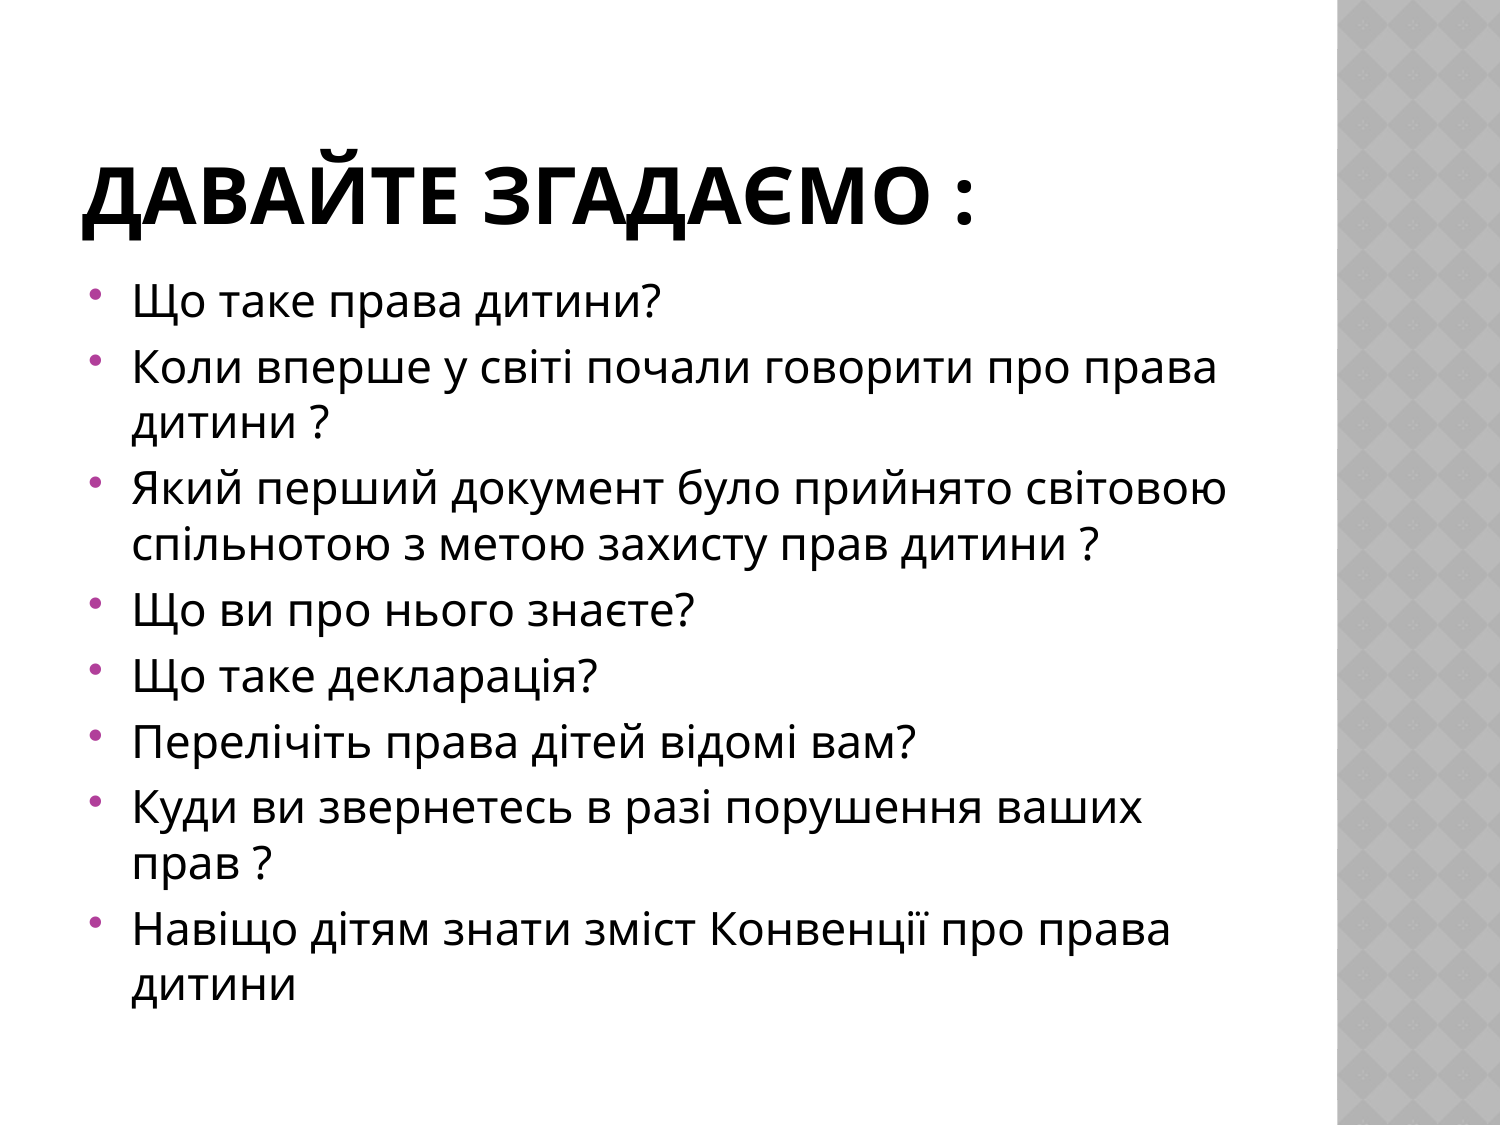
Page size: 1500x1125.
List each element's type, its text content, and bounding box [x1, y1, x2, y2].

title Давайте згадаємо : [75, 52, 1263, 240]
list Що таке права дитини? Коли вперше у світі почали говорити про права дитини ? Який перший документ було прийнято світовою спільнотою з метою захисту прав дитини ? Що ви про нього знаєте? Що таке декларація? Перелічіть права дітей відомі вам? Куди ви звернетесь в разі порушення ваших прав ? Навіщо дітям знати зміст Конвенції про права дитини [75, 264, 1263, 1059]
